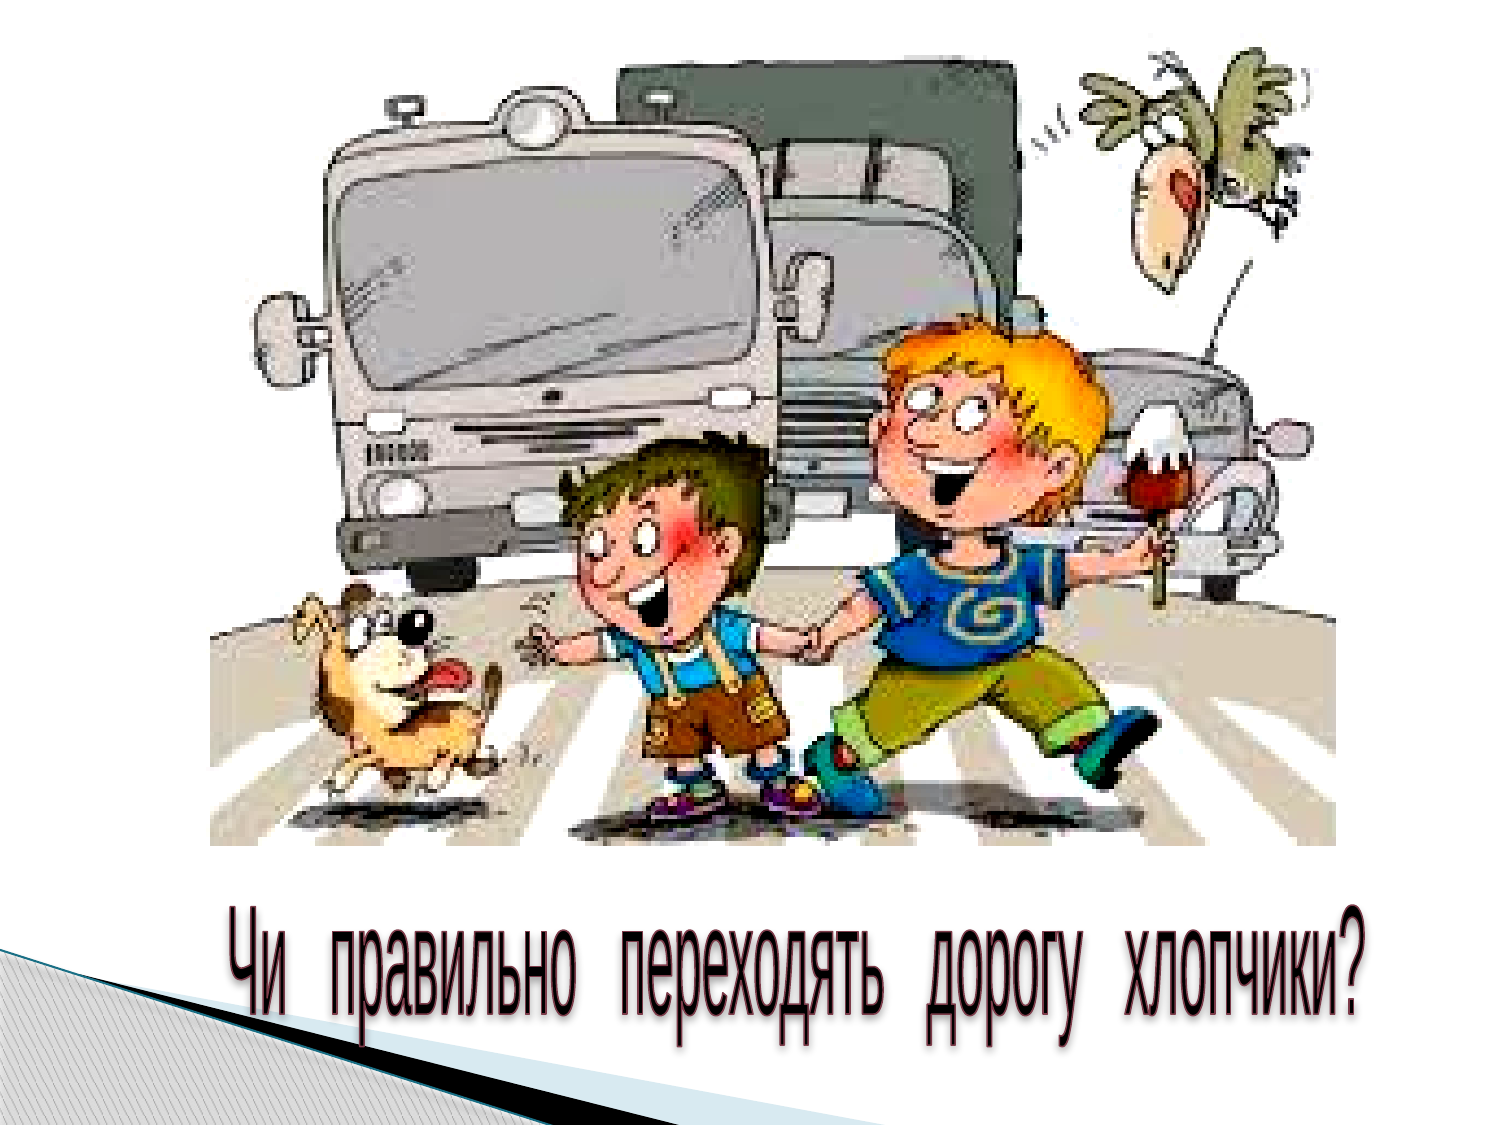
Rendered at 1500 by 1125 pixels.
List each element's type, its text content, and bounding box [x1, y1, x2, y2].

text_box Чи правильно переходять дорогу хлопчики? [926, 930, 956, 1046]
picture [206, 0, 1341, 847]
text_box Чи правильно переходять дорогу хлопчики? [779, 930, 834, 1046]
text_box Чи правильно переходять дорогу хлопчики? [1012, 929, 1039, 1017]
text_box Чи правильно переходять дорогу хлопчики? [229, 905, 257, 1015]
text_box Чи правильно переходять дорогу хлопчики? [754, 929, 780, 1017]
text_box Чи правильно переходять дорогу хлопчики? [957, 929, 983, 1017]
text_box Чи правильно переходять дорогу хлопчики? [1180, 929, 1206, 1017]
text_box Чи правильно переходять дорогу хлопчики? [1290, 930, 1336, 1015]
text_box Чи правильно переходять дорогу хлопчики? [358, 929, 383, 1048]
text_box Чи правильно переходять дорогу хлопчики? [676, 929, 701, 1048]
text_box Чи правильно переходять дорогу хлопчики? [1262, 930, 1286, 1015]
text_box Чи правильно переходять дорогу хлопчики? [861, 930, 884, 1015]
text_box Чи правильно переходять дорогу хлопчики? [1236, 930, 1258, 1015]
text_box Чи правильно переходять дорогу хлопчики? [262, 930, 285, 1015]
text_box Чи правильно переходять дорогу хлопчики? [1042, 930, 1084, 1048]
text_box Чи правильно переходять дорогу хлопчики? [647, 929, 673, 1017]
text_box Чи правильно переходять дорогу хлопчики? [466, 930, 494, 1017]
text_box Чи правильно переходять дорогу хлопчики? [550, 929, 576, 1017]
text_box Чи правильно переходять дорогу хлопчики? [728, 930, 754, 1015]
text_box Чи правильно переходять дорогу хлопчики? [441, 930, 464, 1015]
text_box Чи правильно переходять дорогу хлопчики? [1124, 930, 1176, 1017]
text_box Чи правильно переходять дорогу хлопчики? [385, 929, 413, 1017]
text_box Чи правильно переходять дорогу хлопчики? [498, 930, 521, 1015]
text_box Чи правильно переходять дорогу хлопчики? [986, 929, 1011, 1048]
text_box Чи правильно переходять дорогу хлопчики? [414, 930, 438, 1015]
text_box Чи правильно переходять дорогу хлопчики? [1339, 904, 1365, 987]
text_box Чи правильно переходять дорогу хлопчики? [703, 929, 729, 1017]
